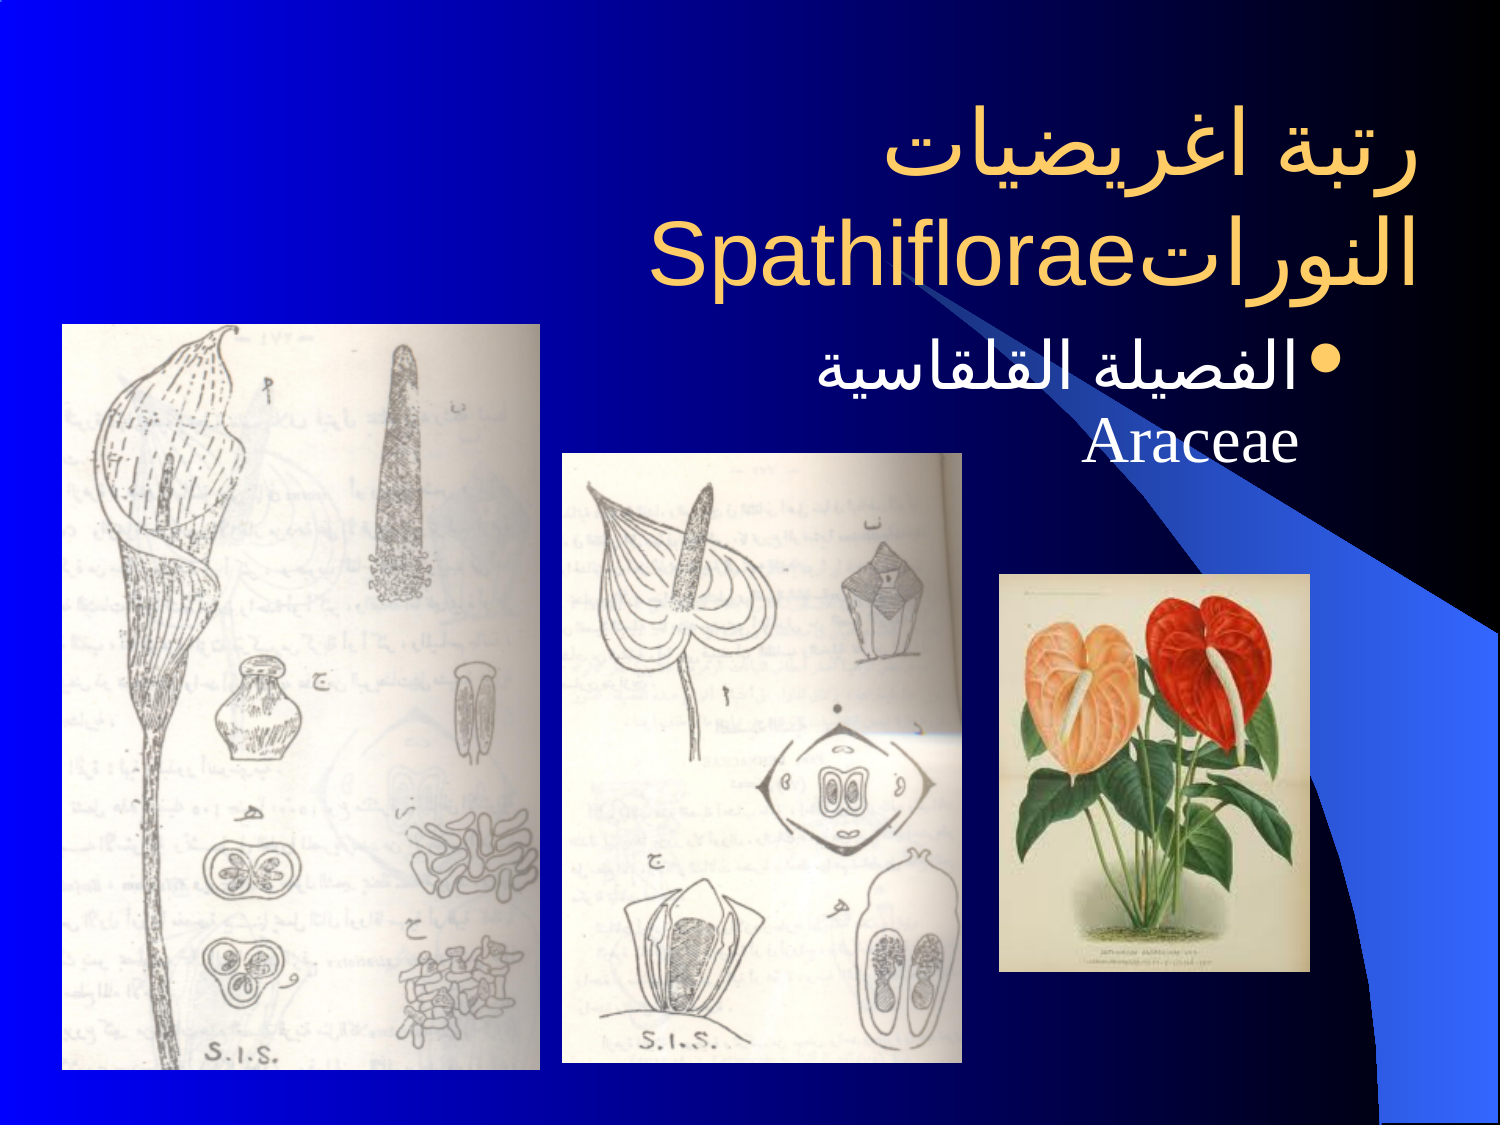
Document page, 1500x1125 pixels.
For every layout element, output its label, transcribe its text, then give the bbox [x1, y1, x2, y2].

picture [999, 574, 1310, 973]
picture [562, 453, 963, 1063]
list الفصيلة القلقاسية Araceae [549, 324, 1388, 451]
picture [62, 324, 541, 1070]
title رتبة اغريضيات النوراتSpathiflorae [111, 99, 1438, 288]
